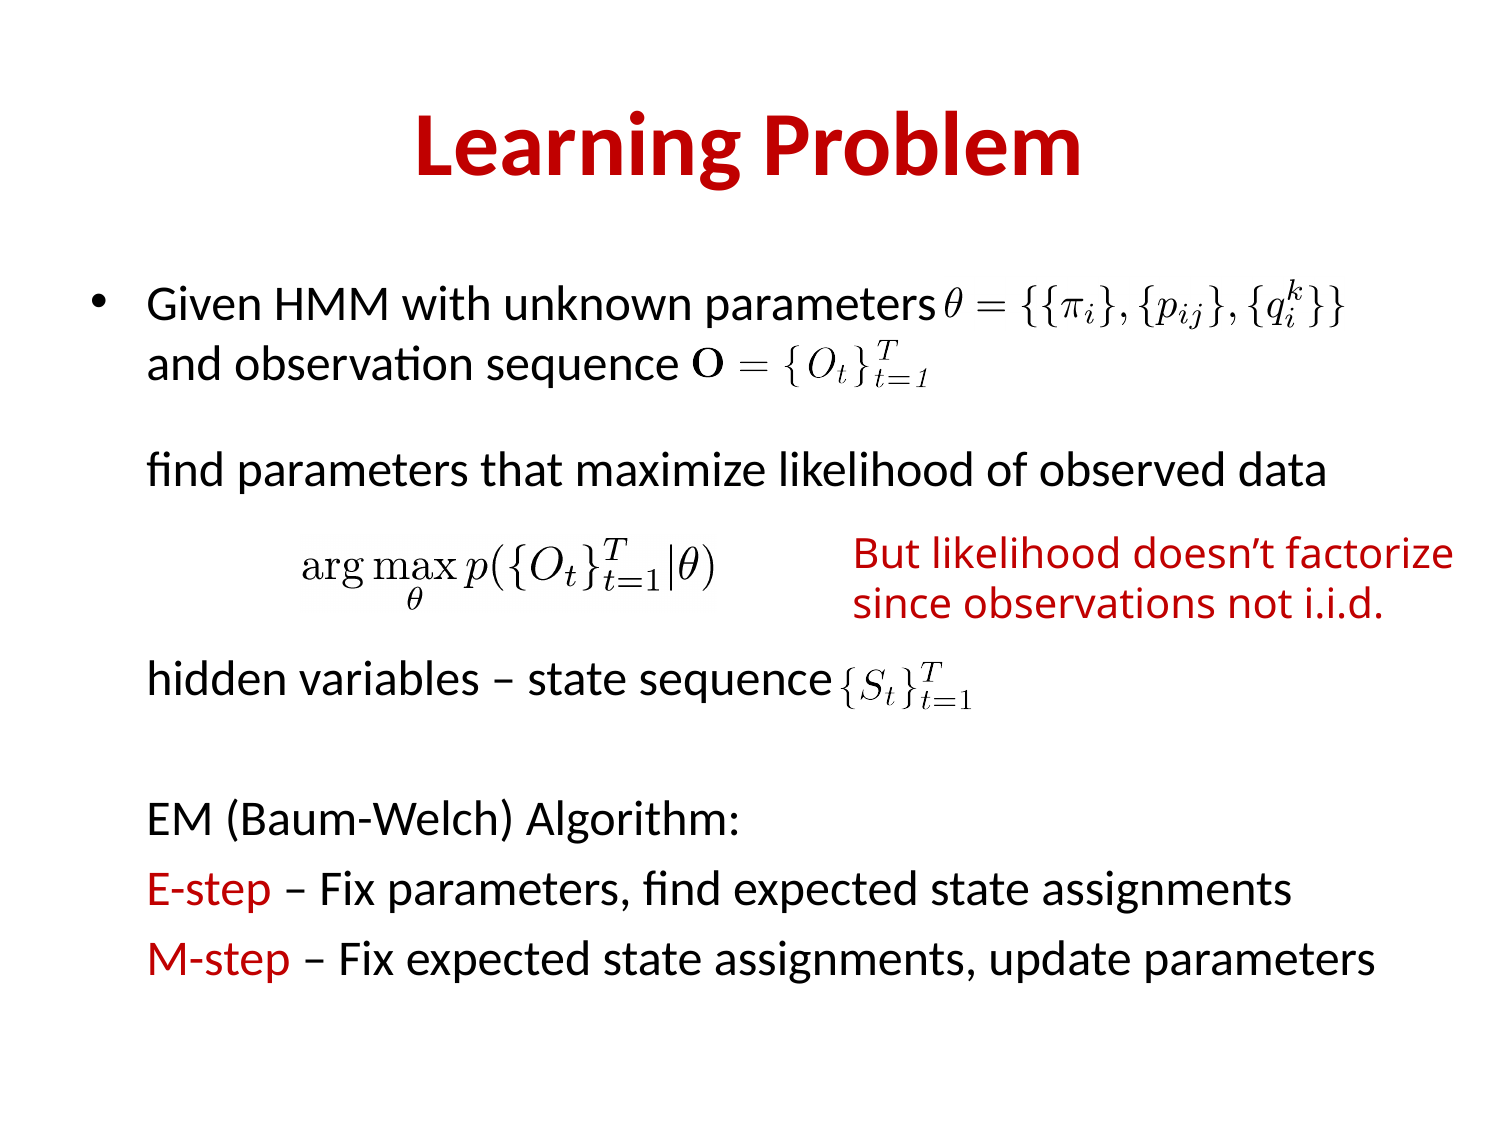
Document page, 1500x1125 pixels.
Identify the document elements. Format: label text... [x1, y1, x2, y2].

picture [299, 534, 717, 613]
title Learning Problem [75, 45, 1425, 233]
picture [688, 336, 927, 391]
text_box But likelihood doesn’t factorize since observations not i.i.d. [837, 519, 1500, 634]
picture [837, 657, 976, 713]
picture [944, 276, 1345, 331]
list Given HMM with unknown parameters and observation sequence find parameters that maximize likelihood of observed data hidden variables – state sequence EM (Baum-Welch) Algorithm: E-step – Fix parameters, find expected state assignments M-step – Fix expected state assignments, update parameters [75, 262, 1425, 1063]
